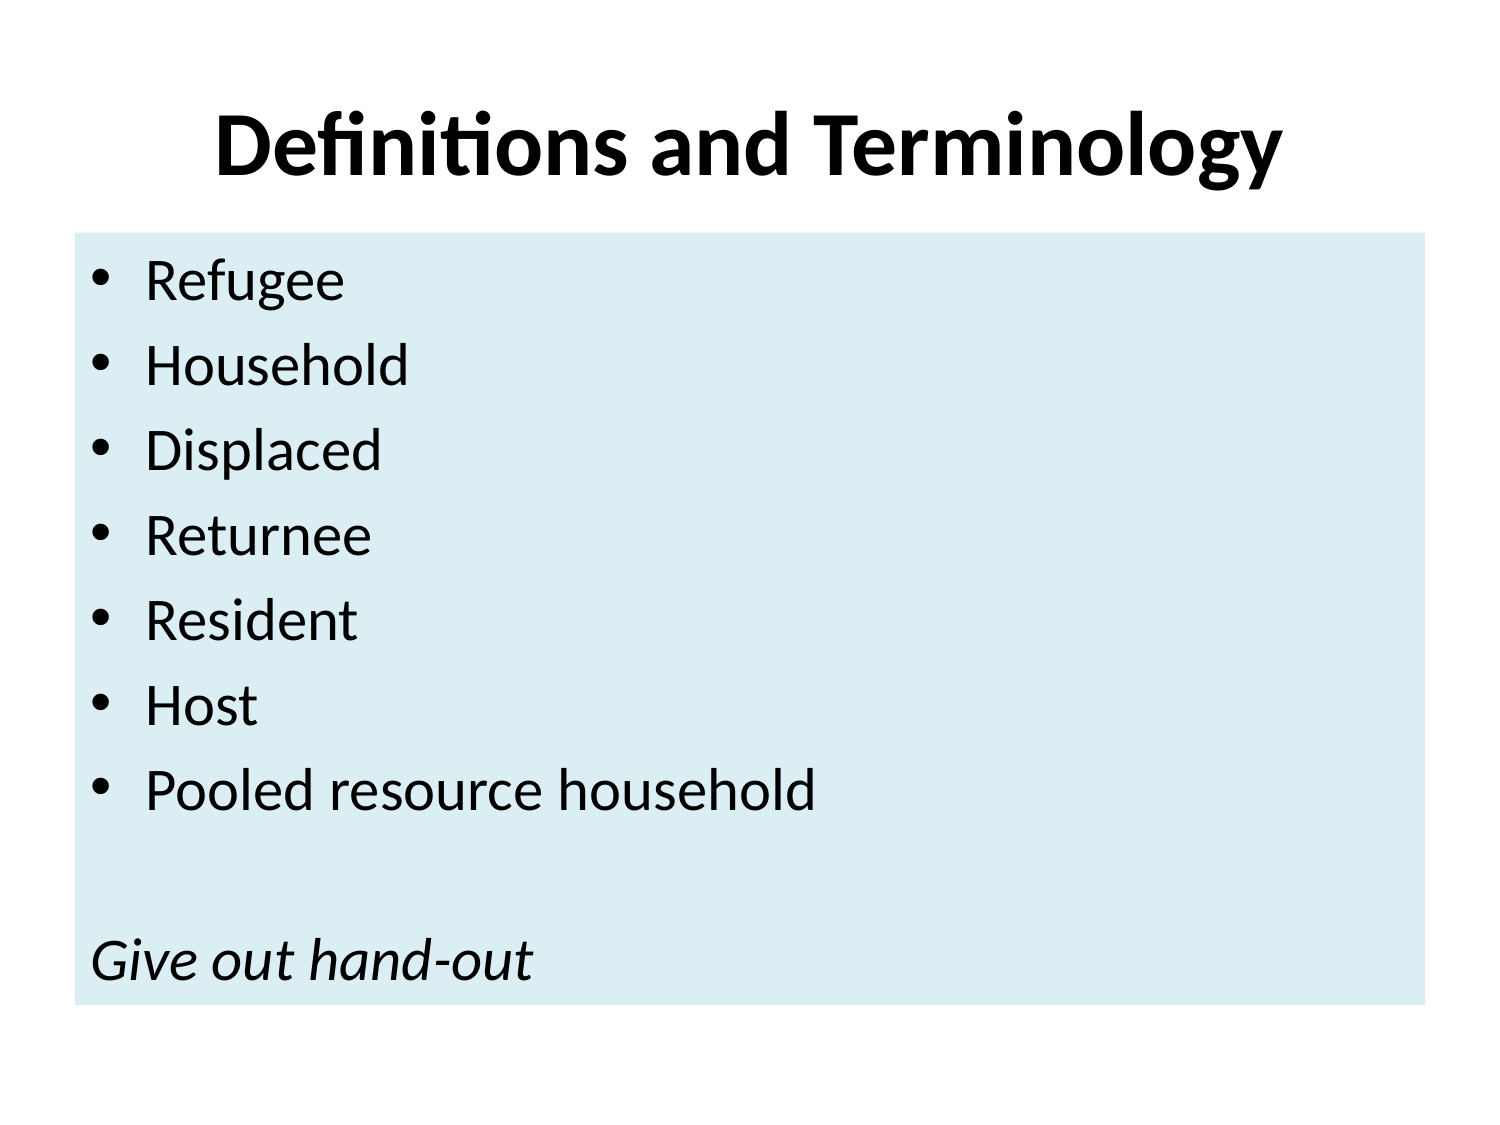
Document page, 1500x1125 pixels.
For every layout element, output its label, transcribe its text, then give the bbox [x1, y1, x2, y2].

title Definitions and Terminology [75, 45, 1425, 232]
list Refugee Household Displaced Returnee Resident Host Pooled resource household Give out hand-out [75, 232, 1425, 1005]
